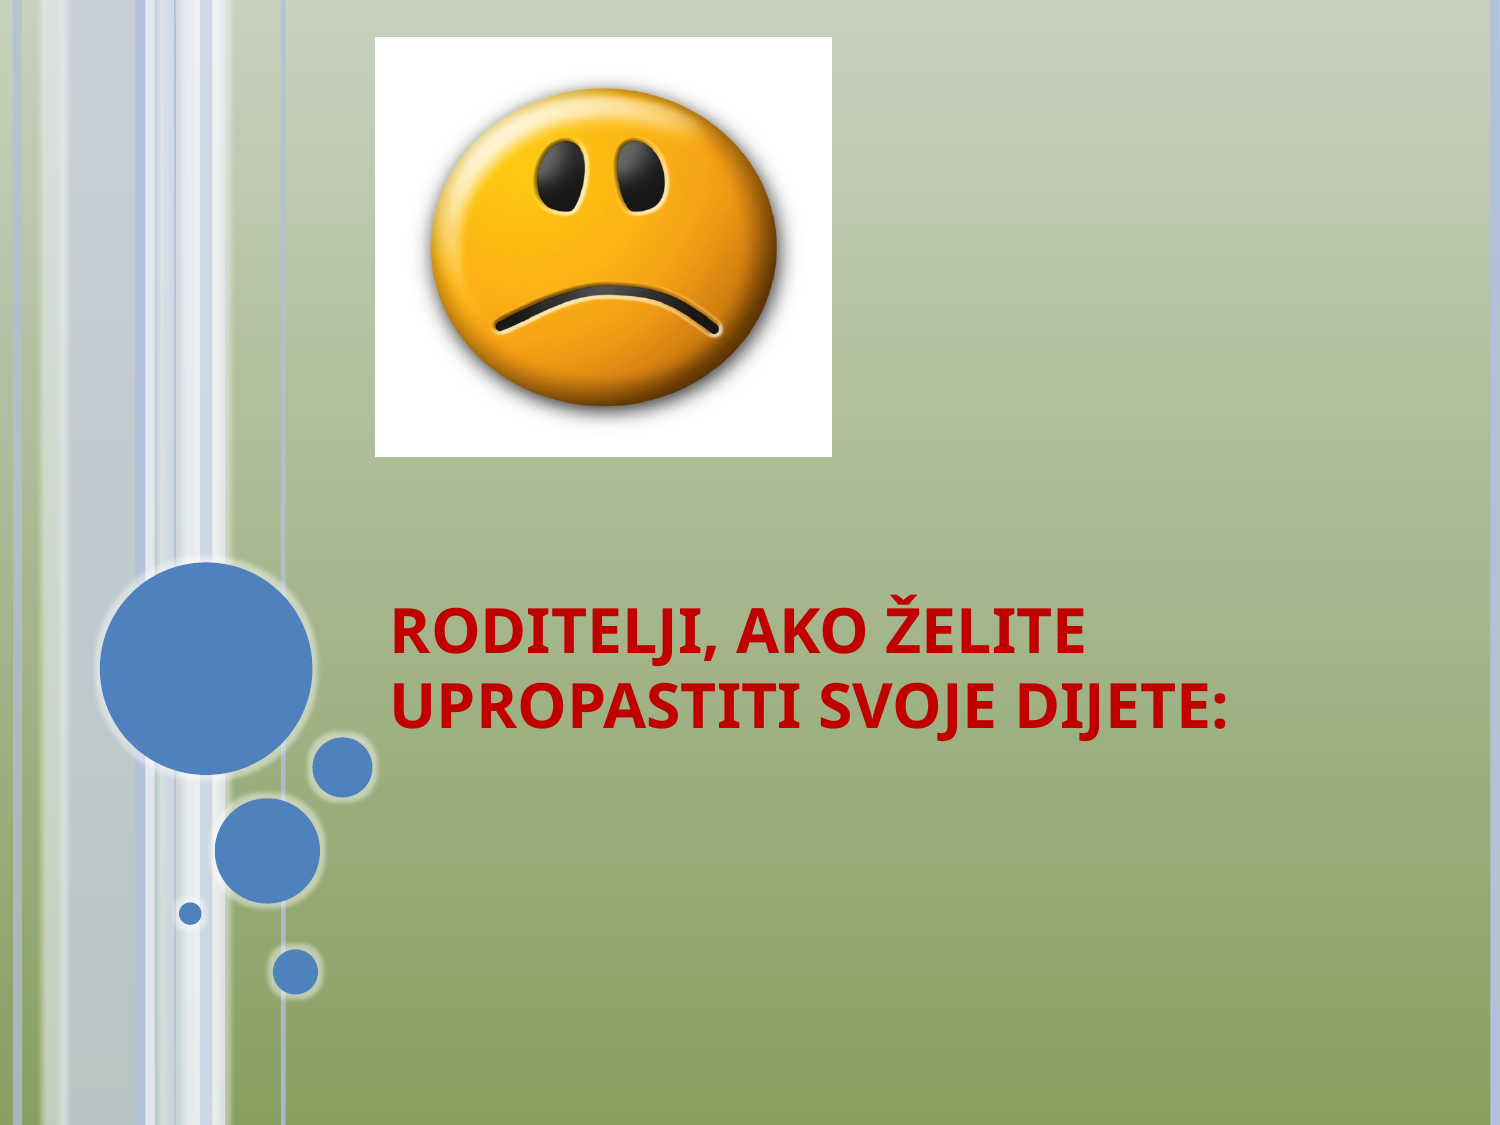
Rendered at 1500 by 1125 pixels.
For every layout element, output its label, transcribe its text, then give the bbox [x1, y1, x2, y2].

picture [374, 36, 833, 458]
title Roditelji, ako želite upropastiti svoje dijete: [375, 512, 1388, 824]
